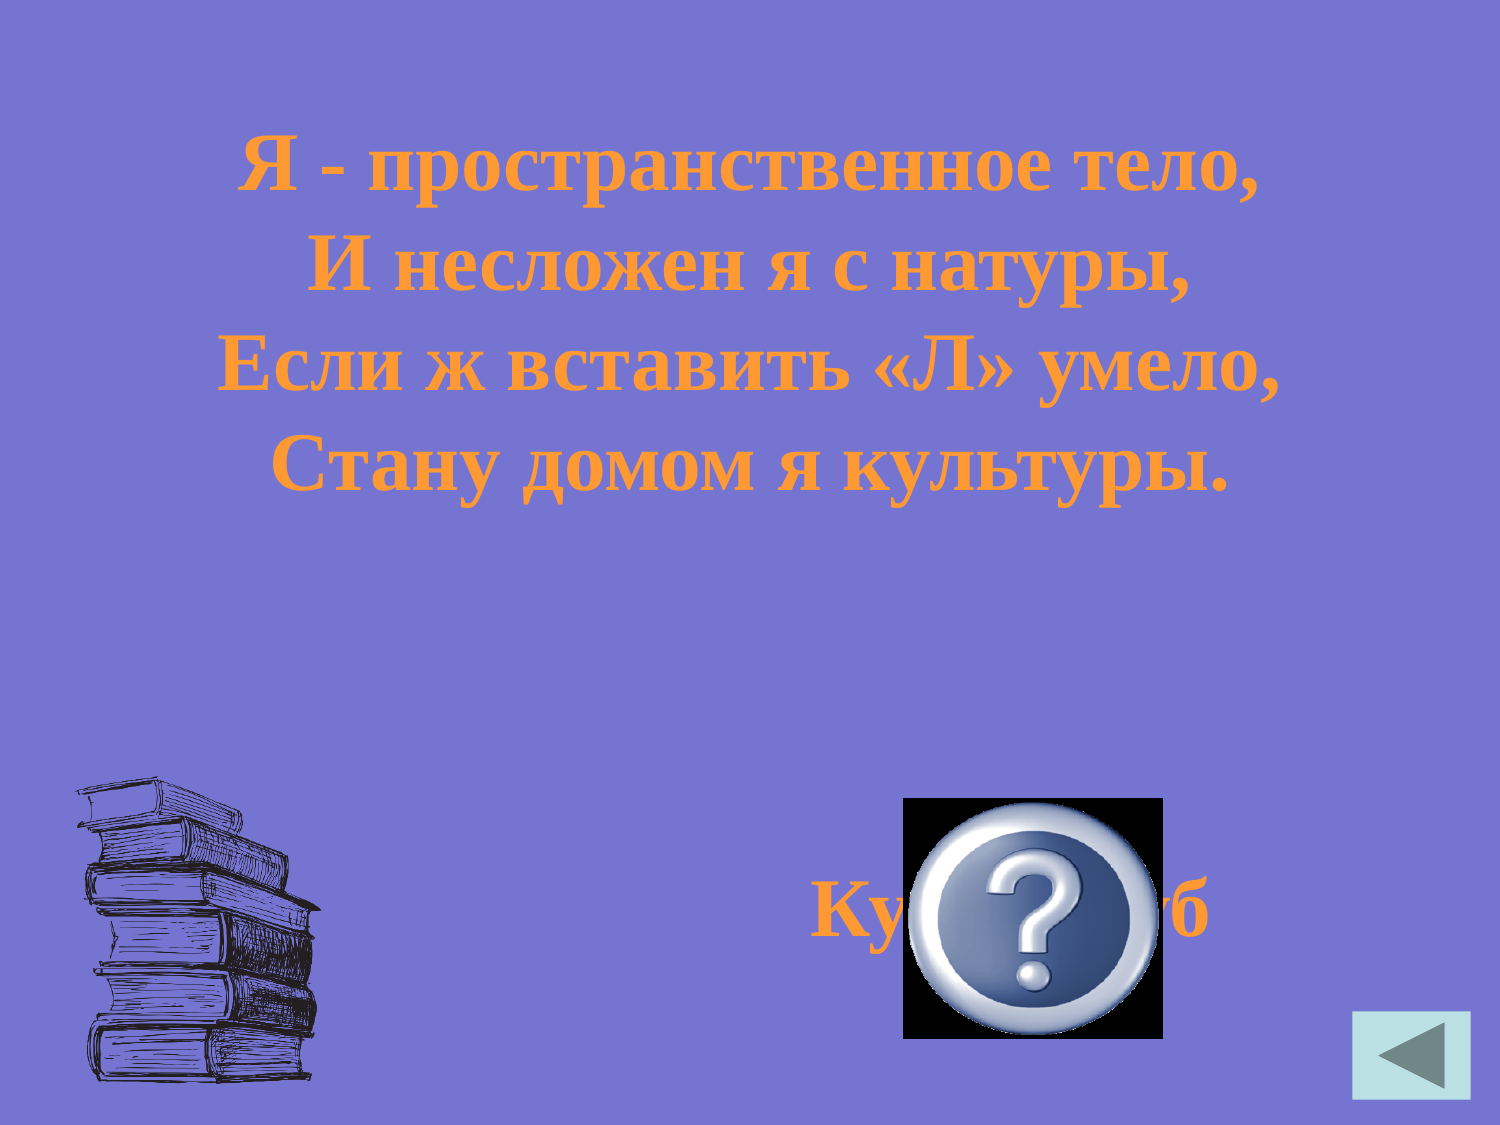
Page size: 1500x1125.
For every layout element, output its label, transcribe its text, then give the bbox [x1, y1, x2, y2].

picture [29, 761, 367, 1099]
text_box Куб – клуб [785, 846, 898, 961]
text_box Куб – клуб [1169, 846, 1258, 961]
text_box [1352, 1011, 1471, 1100]
picture [903, 798, 1164, 1039]
text_box Я - пространственное тело, И несложен я с натуры, Если ж вставить «Л» умело, Стану домом я культуры. [0, 0, 1500, 515]
